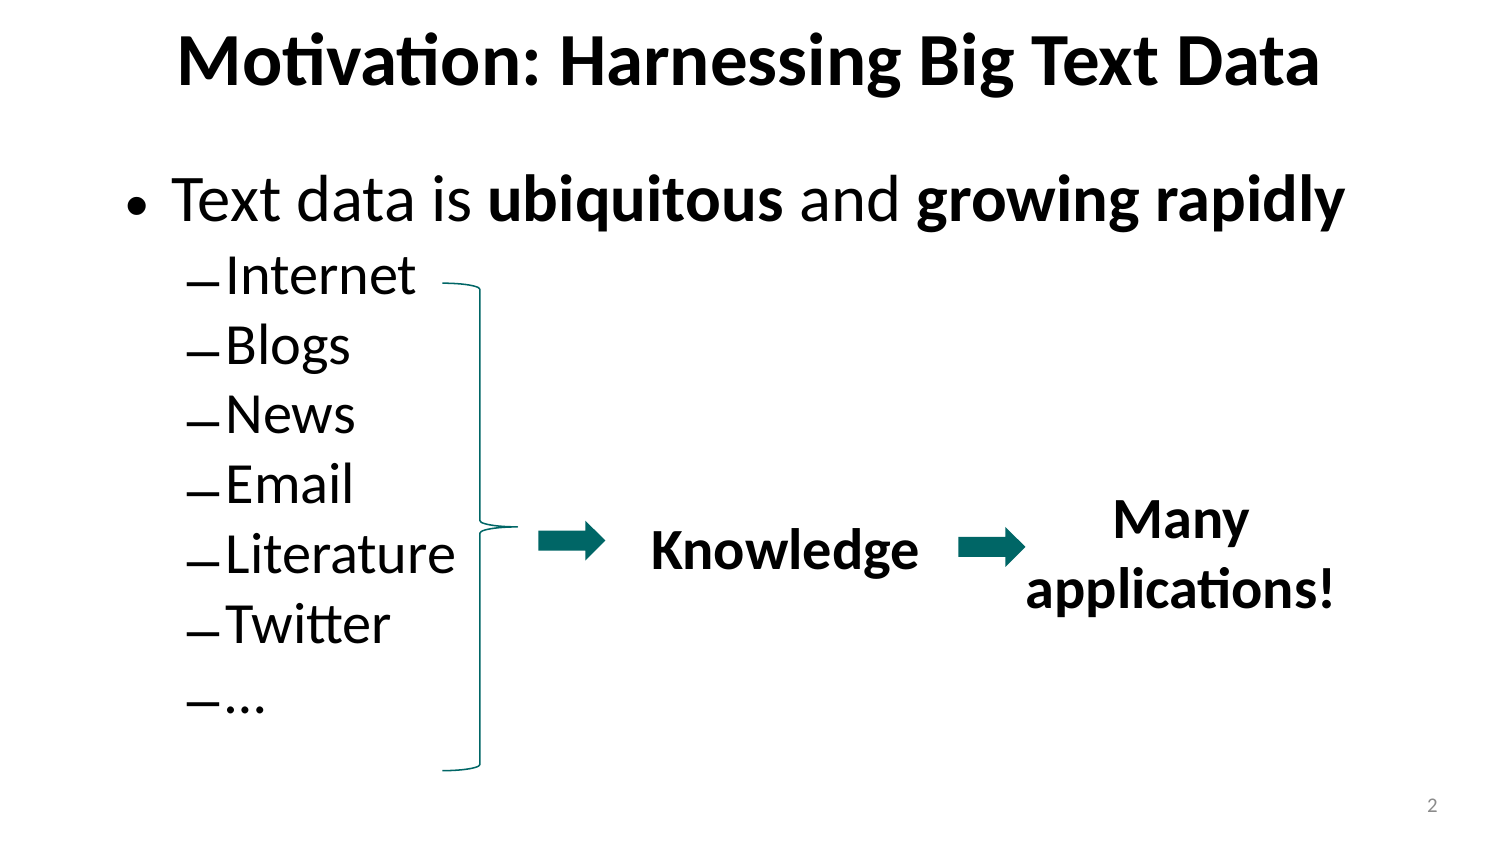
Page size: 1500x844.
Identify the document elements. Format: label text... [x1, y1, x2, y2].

slide_number 2 [1100, 782, 1450, 827]
text_box Many applications! [1000, 472, 1363, 628]
text_box [956, 525, 1028, 569]
text_box [536, 518, 608, 563]
text_box Knowledge [638, 505, 933, 588]
title Motivation: Harnessing Big Text Data [75, 0, 1425, 138]
list Text data is ubiquitous and growing rapidly Internet Blogs News Email Literature Twitter … [112, 165, 1388, 810]
text_box [442, 282, 519, 772]
